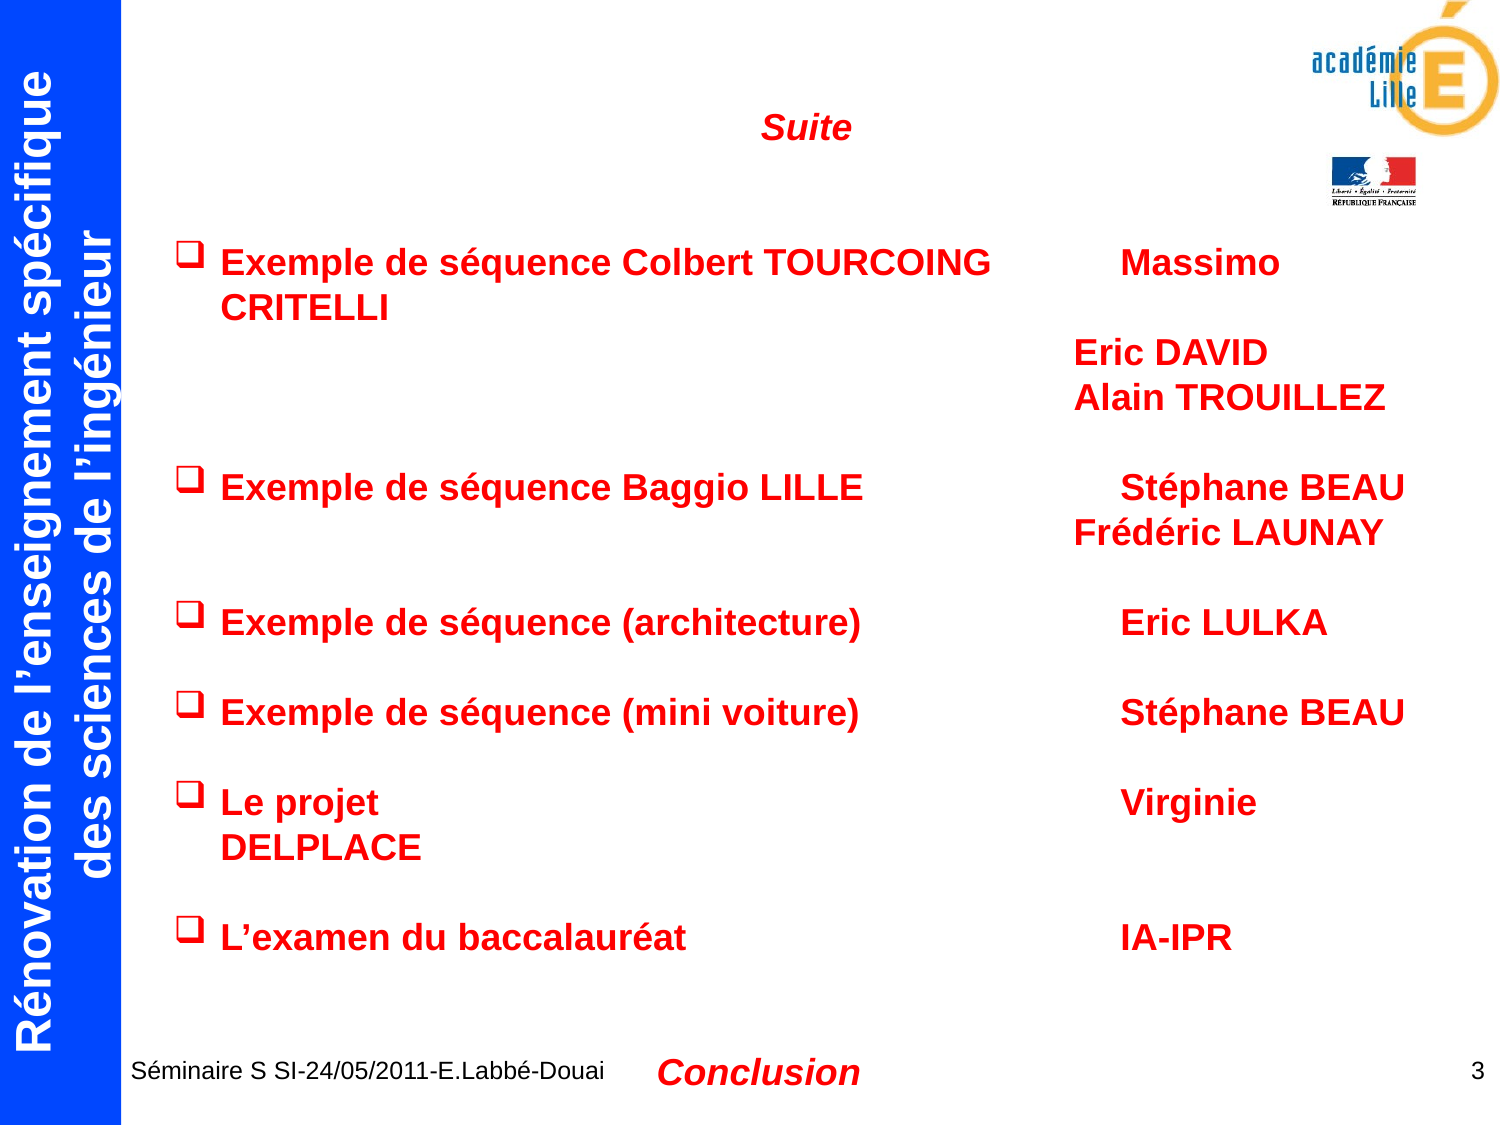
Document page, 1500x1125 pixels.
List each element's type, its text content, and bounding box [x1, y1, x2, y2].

picture [1312, 0, 1500, 206]
text_box Suite Exemple de séquence Colbert TOURCOING Massimo CRITELLI Eric DAVID Alain TROUILLEZ Exemple de séquence Baggio LILLE Stéphane BEAU Frédéric LAUNAY Exemple de séquence (architecture) Eric LULKA Exemple de séquence (mini voiture) Stéphane BEAU Le projet Virginie DELPLACE L’examen du baccalauréat IA-IPR Conclusion [158, 95, 1455, 1100]
footer Séminaire S SI-24/05/2011-E.Labbé-Douai [115, 1046, 938, 1125]
slide_number 3 [1149, 1046, 1500, 1125]
